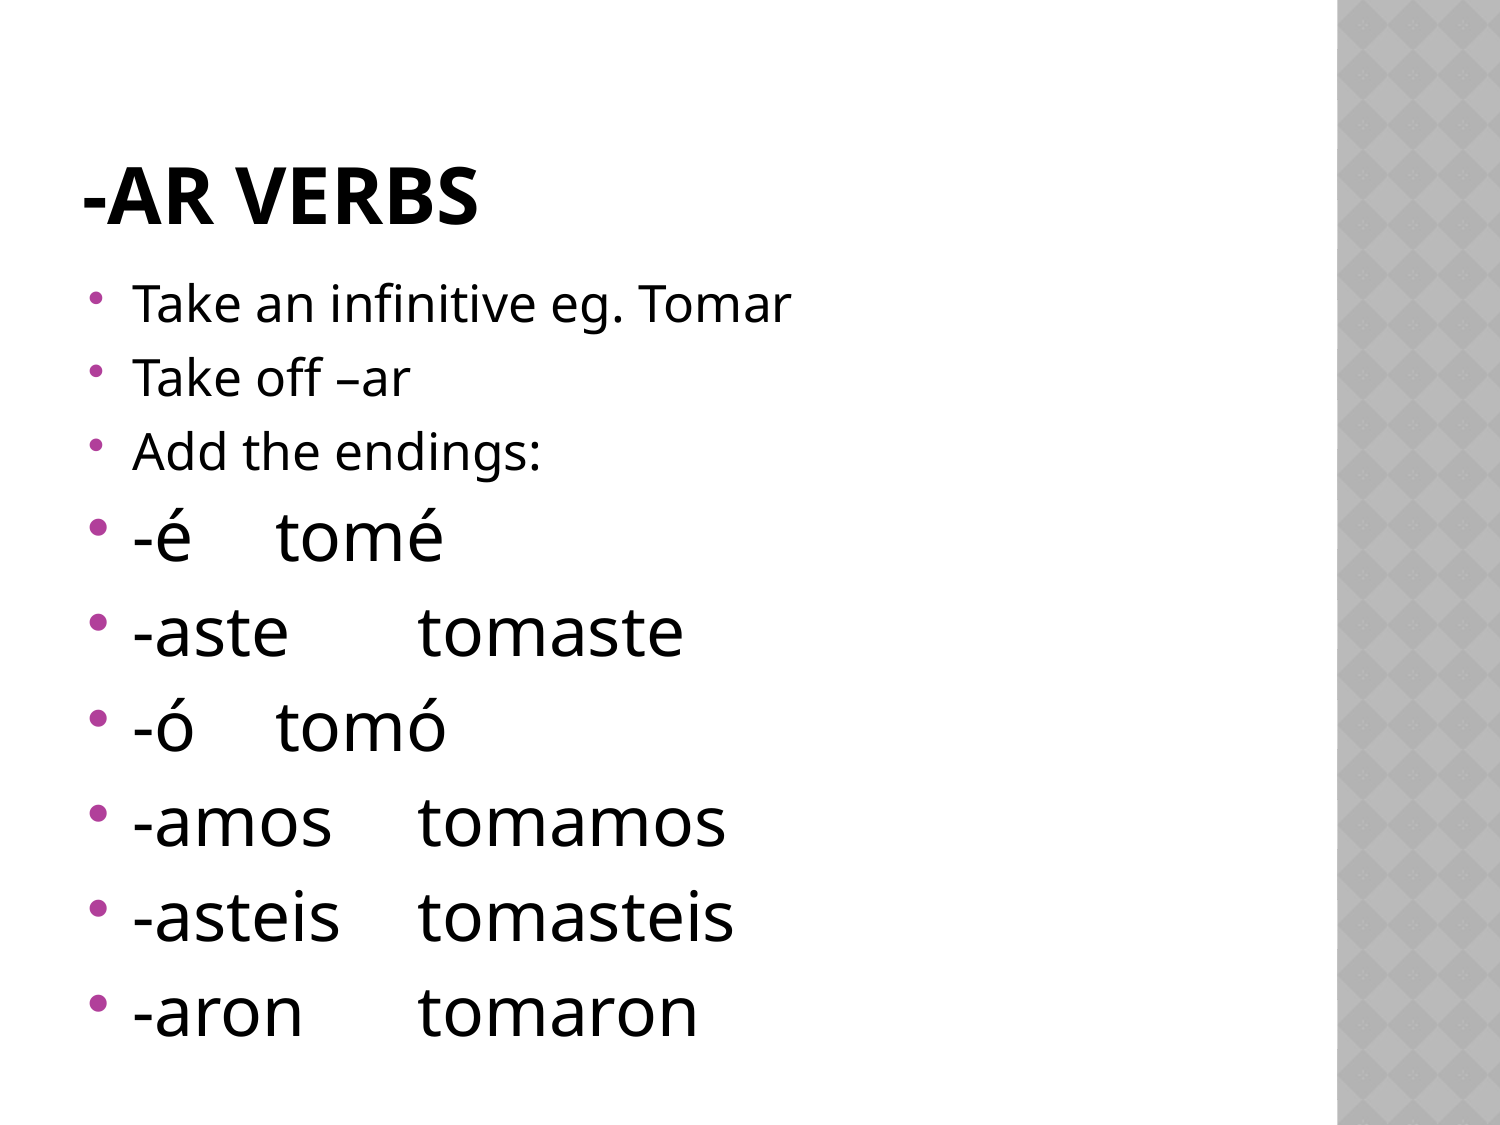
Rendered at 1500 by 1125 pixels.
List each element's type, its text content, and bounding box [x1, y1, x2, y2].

title -AR verbs [75, 52, 1263, 240]
list Take an infinitive eg. Tomar Take off –ar Add the endings: -é tomé -aste tomaste -ó tomó -amos tomamos -asteis tomasteis -aron tomaron [75, 264, 1263, 1059]
